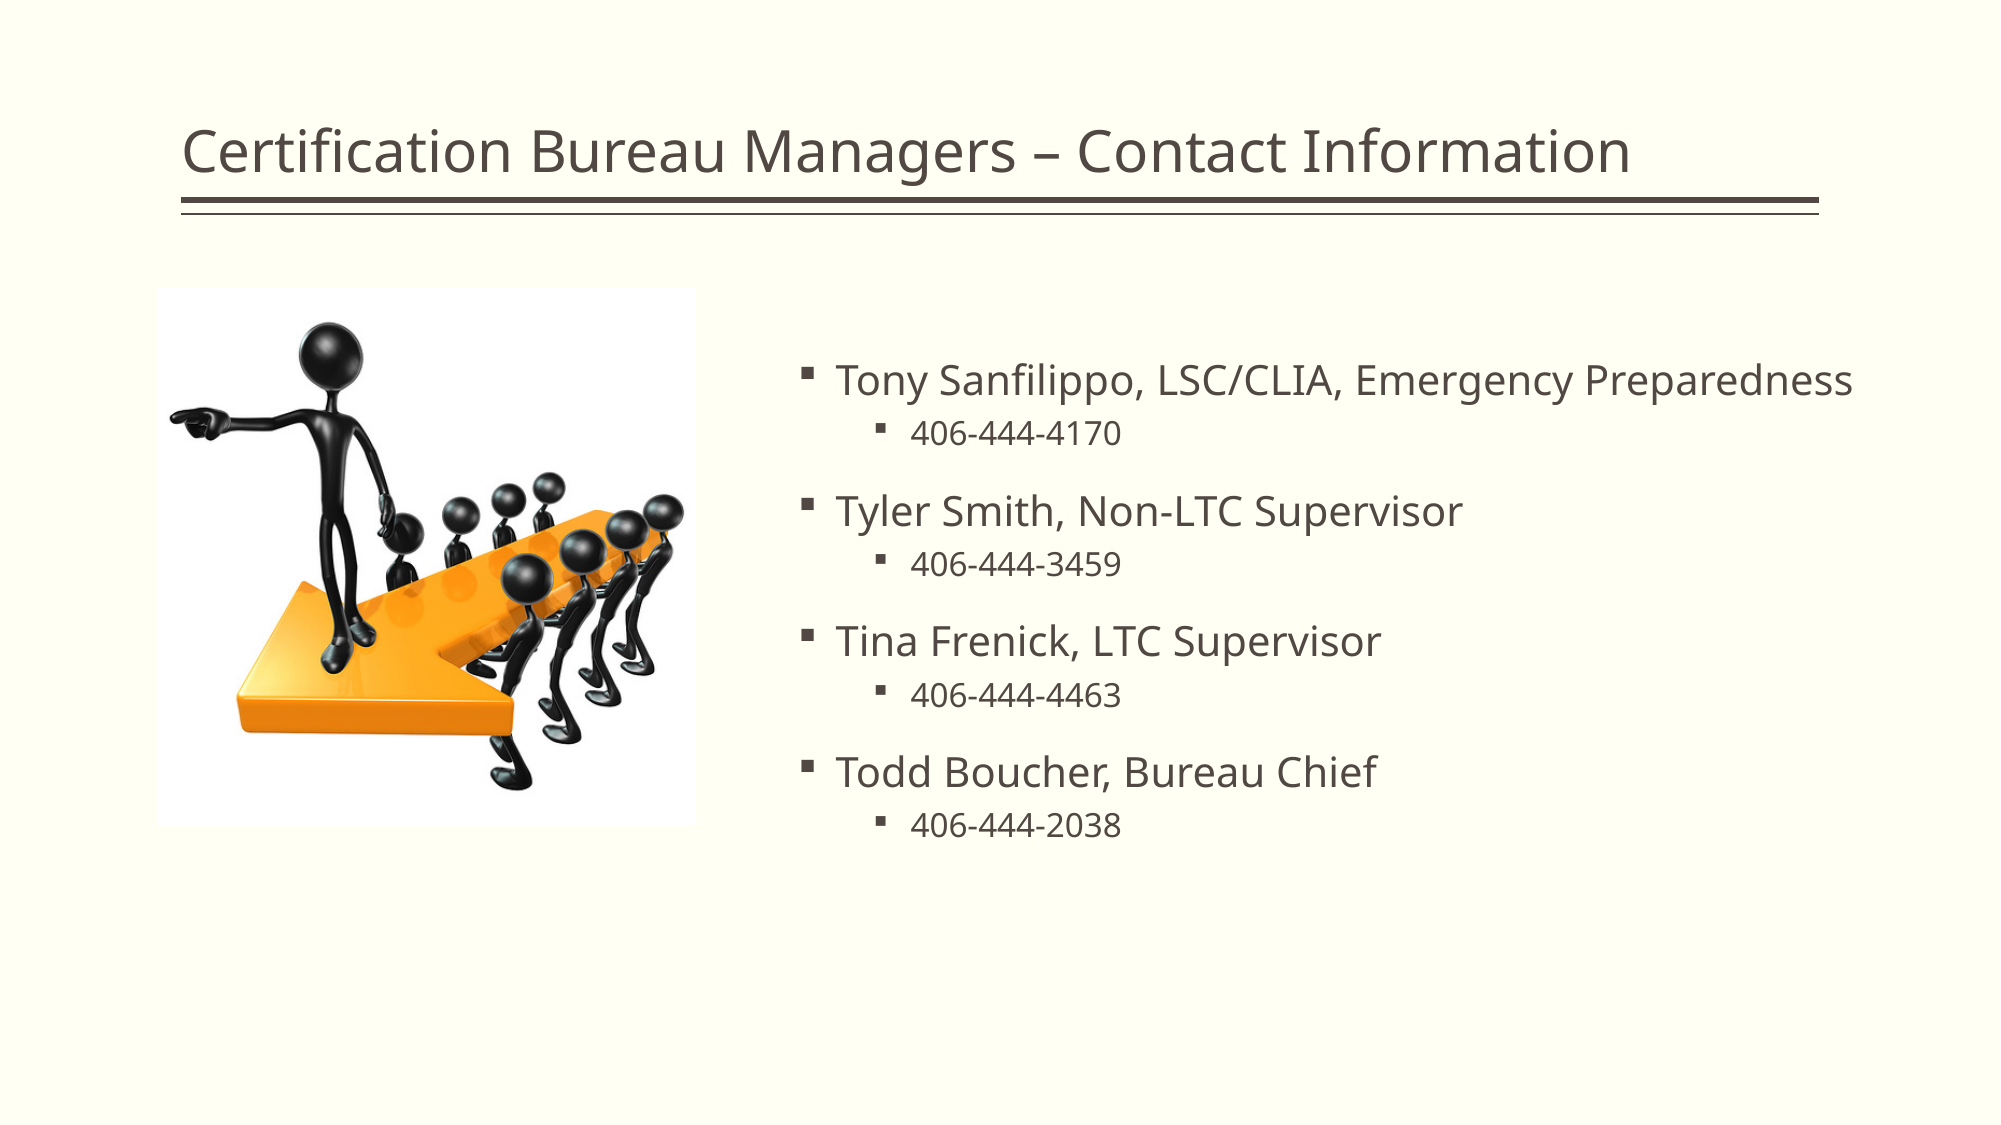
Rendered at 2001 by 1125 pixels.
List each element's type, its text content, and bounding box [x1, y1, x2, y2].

title Certification Bureau Managers – Contact Information [181, 12, 1819, 193]
list Tony Sanfilippo, LSC/CLIA, Emergency Preparedness 406-444-4170 Tyler Smith, Non-LTC Supervisor 406-444-3459 Tina Frenick, LTC Supervisor 406-444-4463 Todd Boucher, Bureau Chief 406-444-2038 [798, 253, 1930, 930]
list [158, 287, 696, 826]
